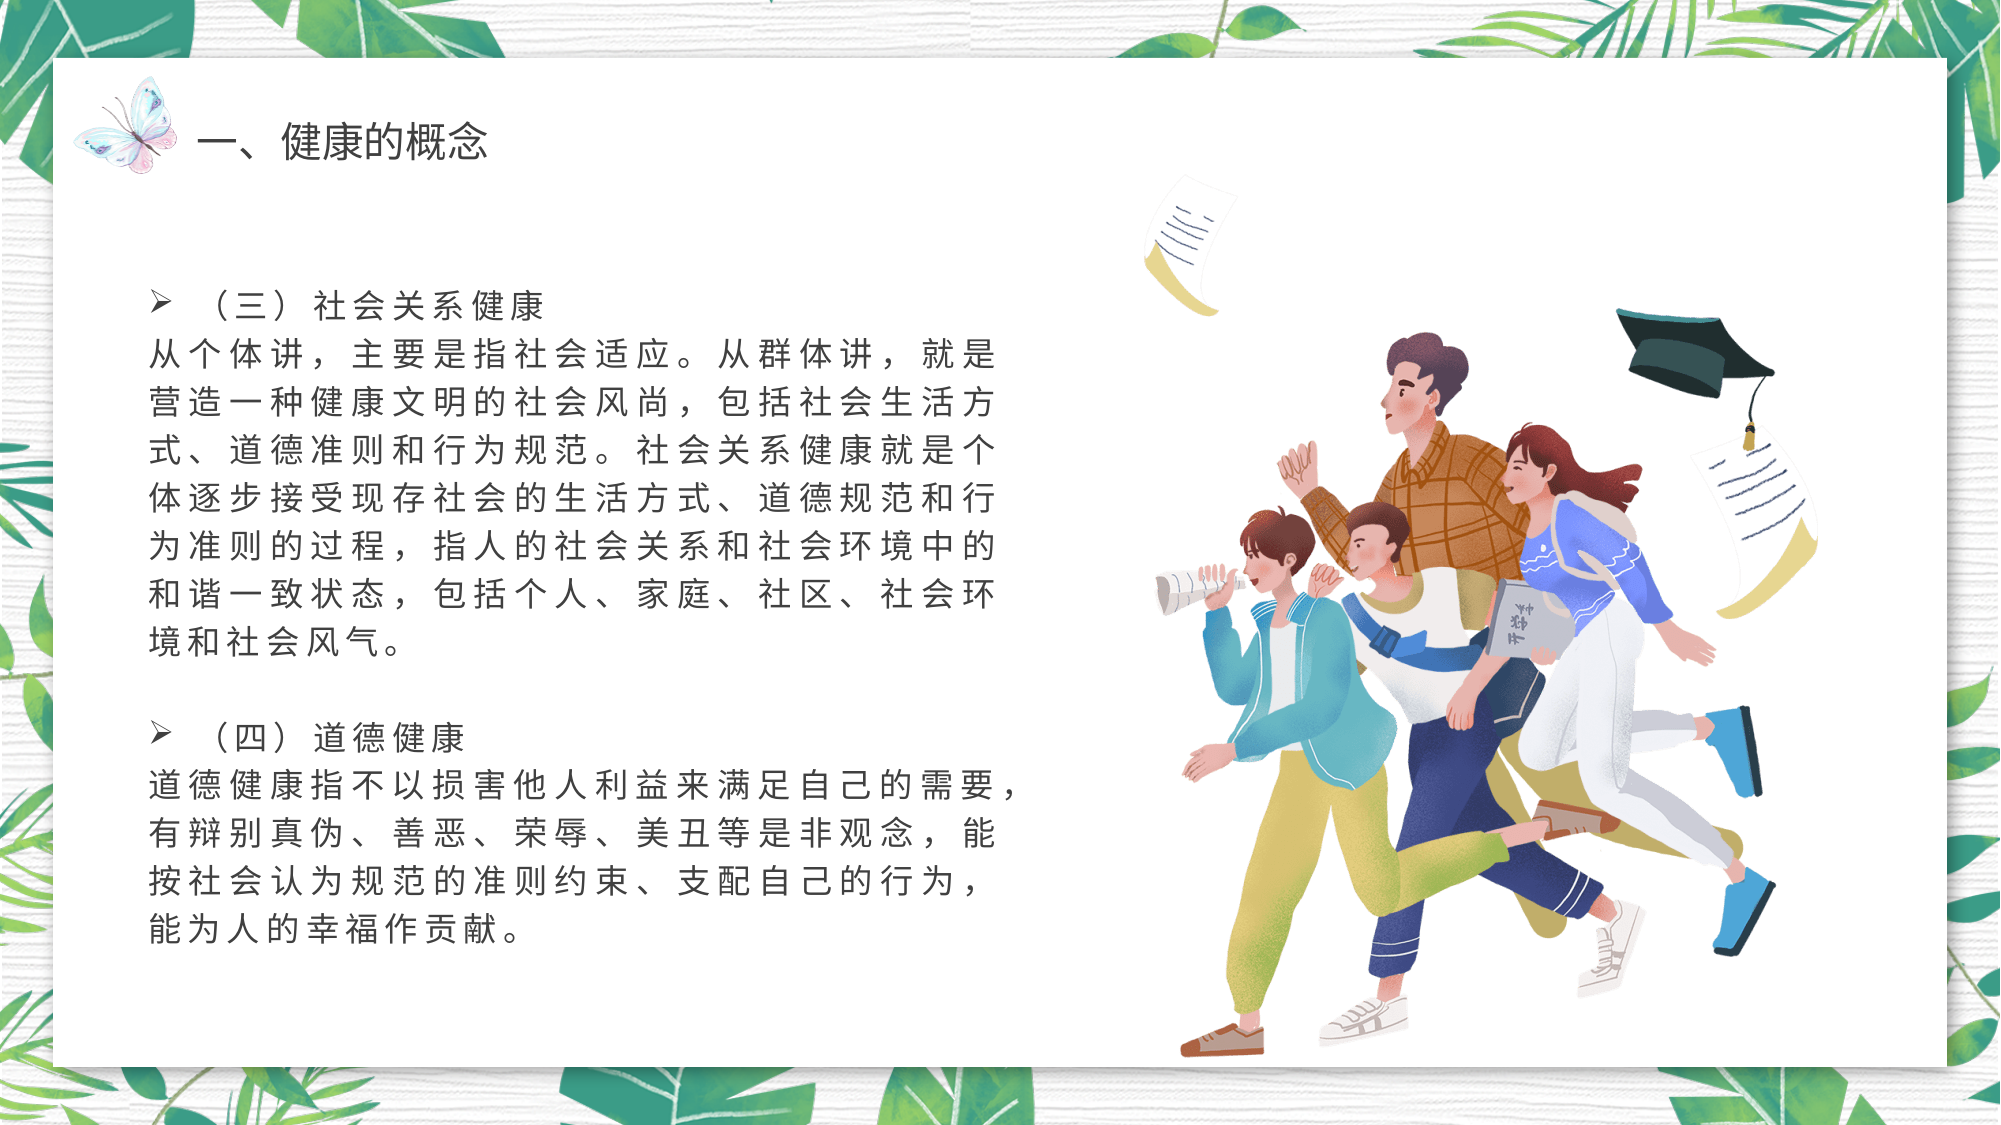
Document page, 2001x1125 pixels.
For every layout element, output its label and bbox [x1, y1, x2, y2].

text_box [0, 0, 2000, 1125]
picture [1109, 8, 1855, 1125]
picture [73, 76, 177, 174]
